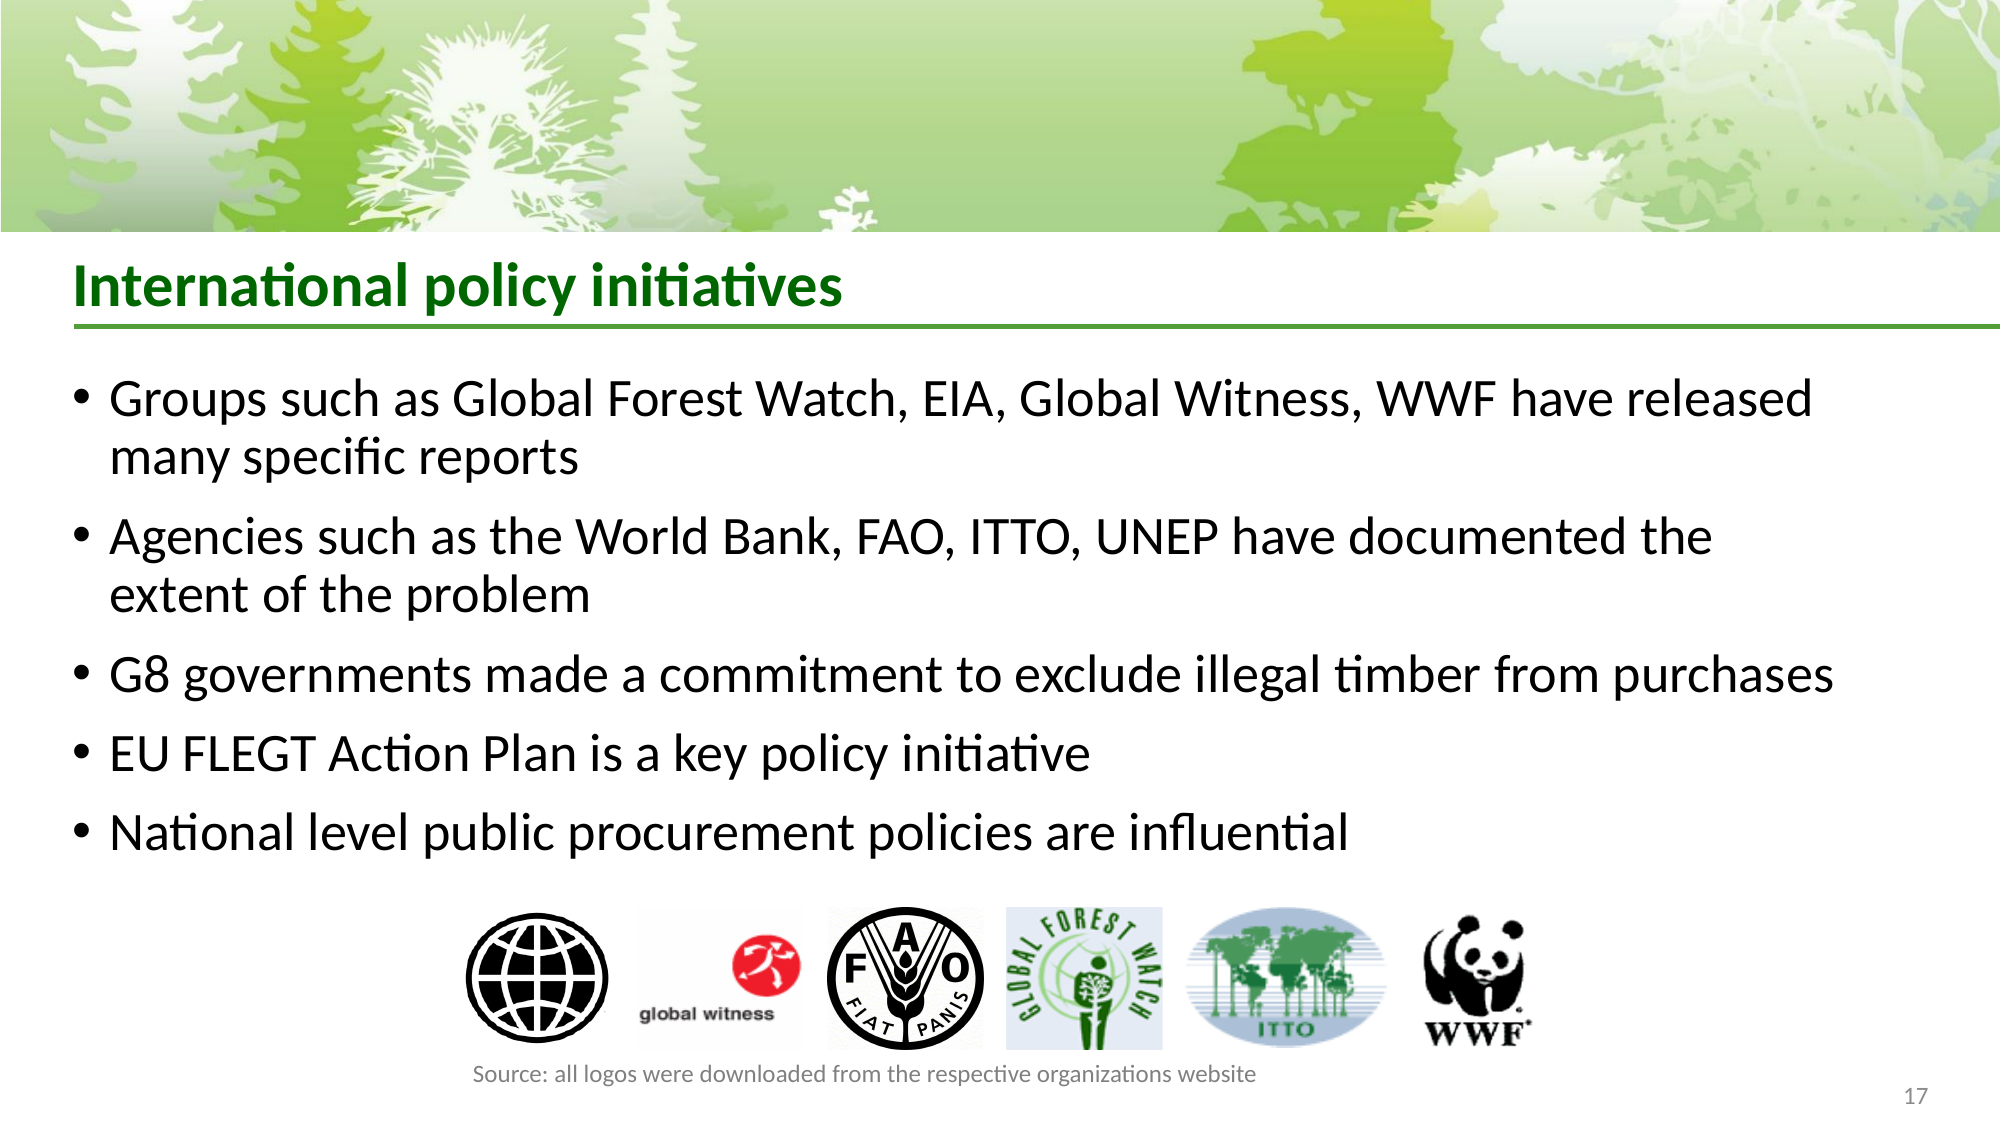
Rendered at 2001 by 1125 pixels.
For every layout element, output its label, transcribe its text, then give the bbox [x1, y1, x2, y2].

list Groups such as Global Forest Watch, EIA, Global Witness, WWF have released many specific reports Agencies such as the World Bank, FAO, ITTO, UNEP have documented the extent of the problem G8 governments made a commitment to exclude illegal timber from purchases EU FLEGT Action Plan is a key policy initiative National level public procurement policies are influential [57, 362, 1857, 1105]
slide_number 17 [1493, 1065, 1944, 1125]
picture [0, 0, 2000, 232]
text_box Source: all logos were downloaded from the respective organizations website [458, 1050, 1332, 1095]
title International policy initiatives [57, 192, 1407, 362]
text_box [458, 907, 1545, 1050]
